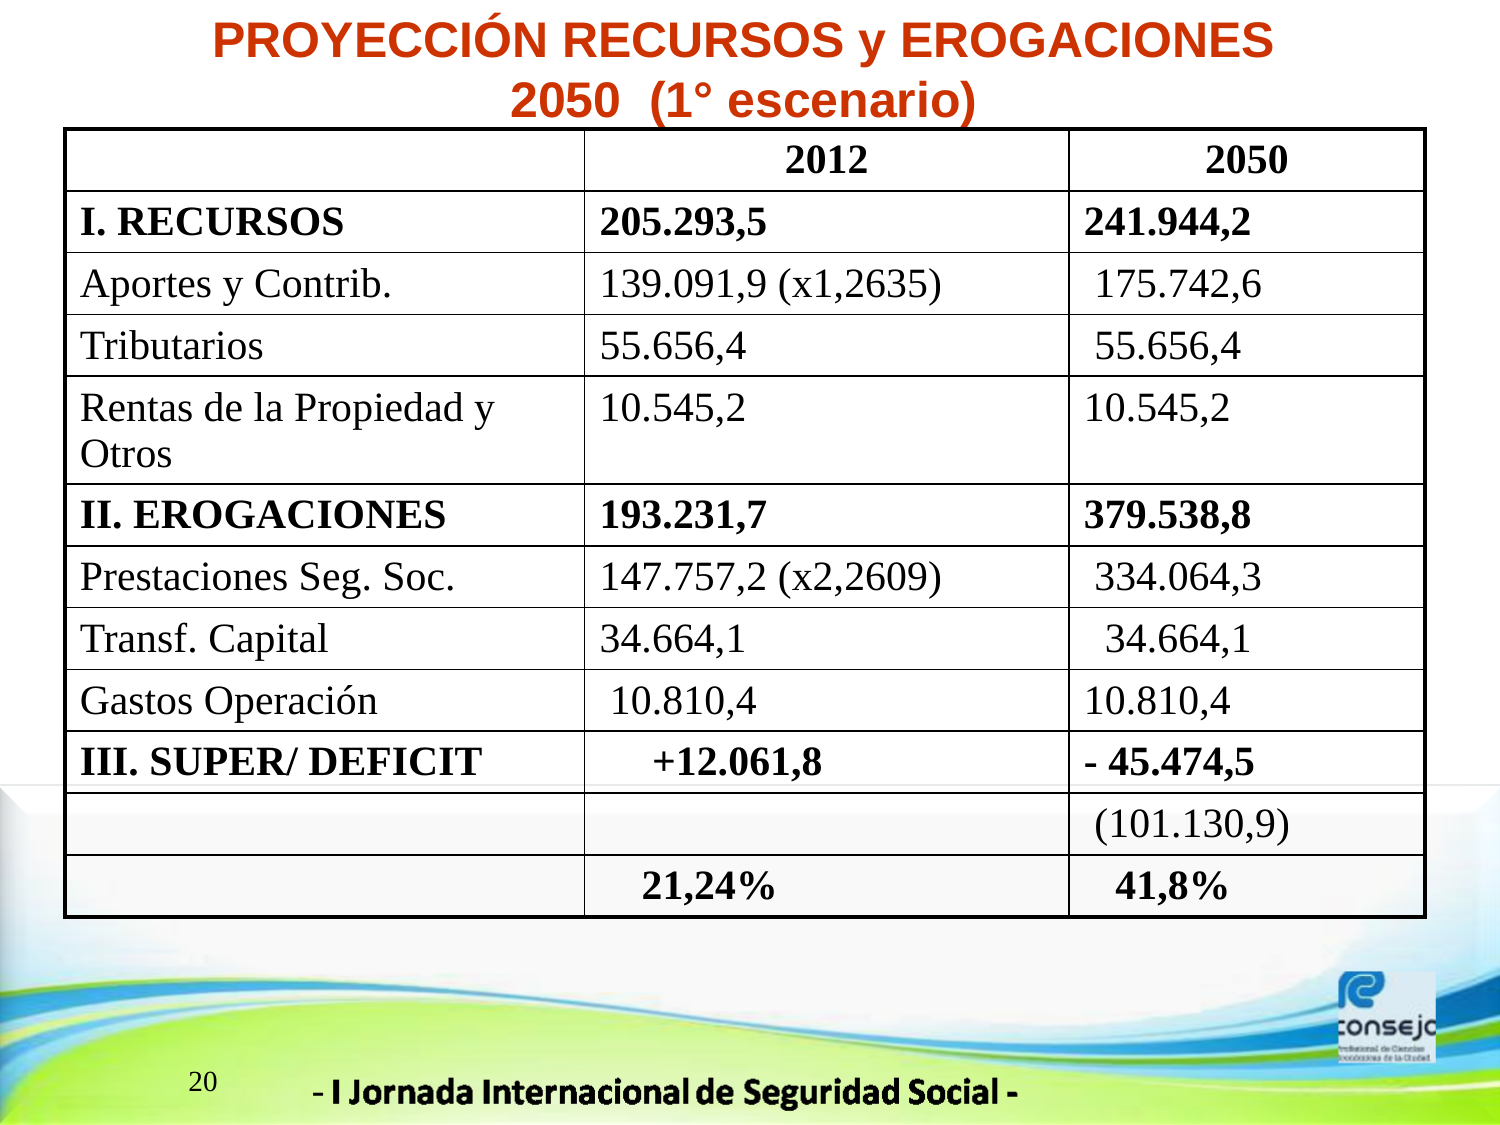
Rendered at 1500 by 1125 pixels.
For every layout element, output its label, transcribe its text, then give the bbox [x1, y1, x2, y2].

table_cell (101.130,9) [1070, 794, 1423, 854]
table_cell 34.664,1 [585, 608, 1068, 669]
table_cell 55.656,4 [585, 315, 1068, 375]
table_cell 241.944,2 [1070, 192, 1423, 252]
table_cell 334.064,3 [1070, 547, 1423, 607]
table_cell 10.545,2 [1070, 377, 1423, 483]
table_cell I. RECURSOS [67, 192, 584, 252]
table_cell 10.810,4 [1070, 670, 1423, 730]
table_cell [585, 794, 1068, 854]
table_cell 34.664,1 [1070, 608, 1423, 669]
table_cell 21,24% [585, 856, 1068, 915]
table_cell - 45.474,5 [1070, 732, 1423, 792]
table_cell [67, 794, 584, 854]
table_cell 175.742,6 [1070, 253, 1423, 314]
table_cell Gastos Operación [67, 670, 584, 730]
table_cell 139.091,9 (x1,2635) [585, 253, 1068, 314]
table_cell Aportes y Contrib. [67, 253, 584, 314]
table_cell 10.810,4 [585, 670, 1068, 730]
table_cell [67, 856, 584, 915]
picture [0, 780, 1500, 1125]
table_cell III. SUPER/ DEFICIT [67, 732, 584, 792]
table_cell 193.231,7 [585, 485, 1068, 545]
table_cell 147.757,2 (x2,2609) [585, 547, 1068, 607]
table_cell +12.061,8 [585, 732, 1068, 792]
table_cell Rentas de la Propiedad y Otros [67, 377, 584, 483]
table_cell 379.538,8 [1070, 485, 1423, 545]
table_cell Tributarios [67, 315, 584, 375]
slide_number 20 [0, 1054, 234, 1125]
title PROYECCIÓN RECURSOS y EROGACIONES 2050 (1° escenario) [53, 0, 1436, 188]
table_header [67, 131, 584, 190]
table_cell 55.656,4 [1070, 315, 1423, 375]
table_cell II. EROGACIONES [67, 485, 584, 545]
table_cell Prestaciones Seg. Soc. [67, 547, 584, 607]
table_header 2050 [1070, 131, 1423, 190]
table_cell 10.545,2 [585, 377, 1068, 483]
table_cell 41,8% [1070, 856, 1423, 915]
table_cell 205.293,5 [585, 192, 1068, 252]
table_cell Transf. Capital [67, 608, 584, 669]
table_header 2012 [585, 131, 1068, 190]
